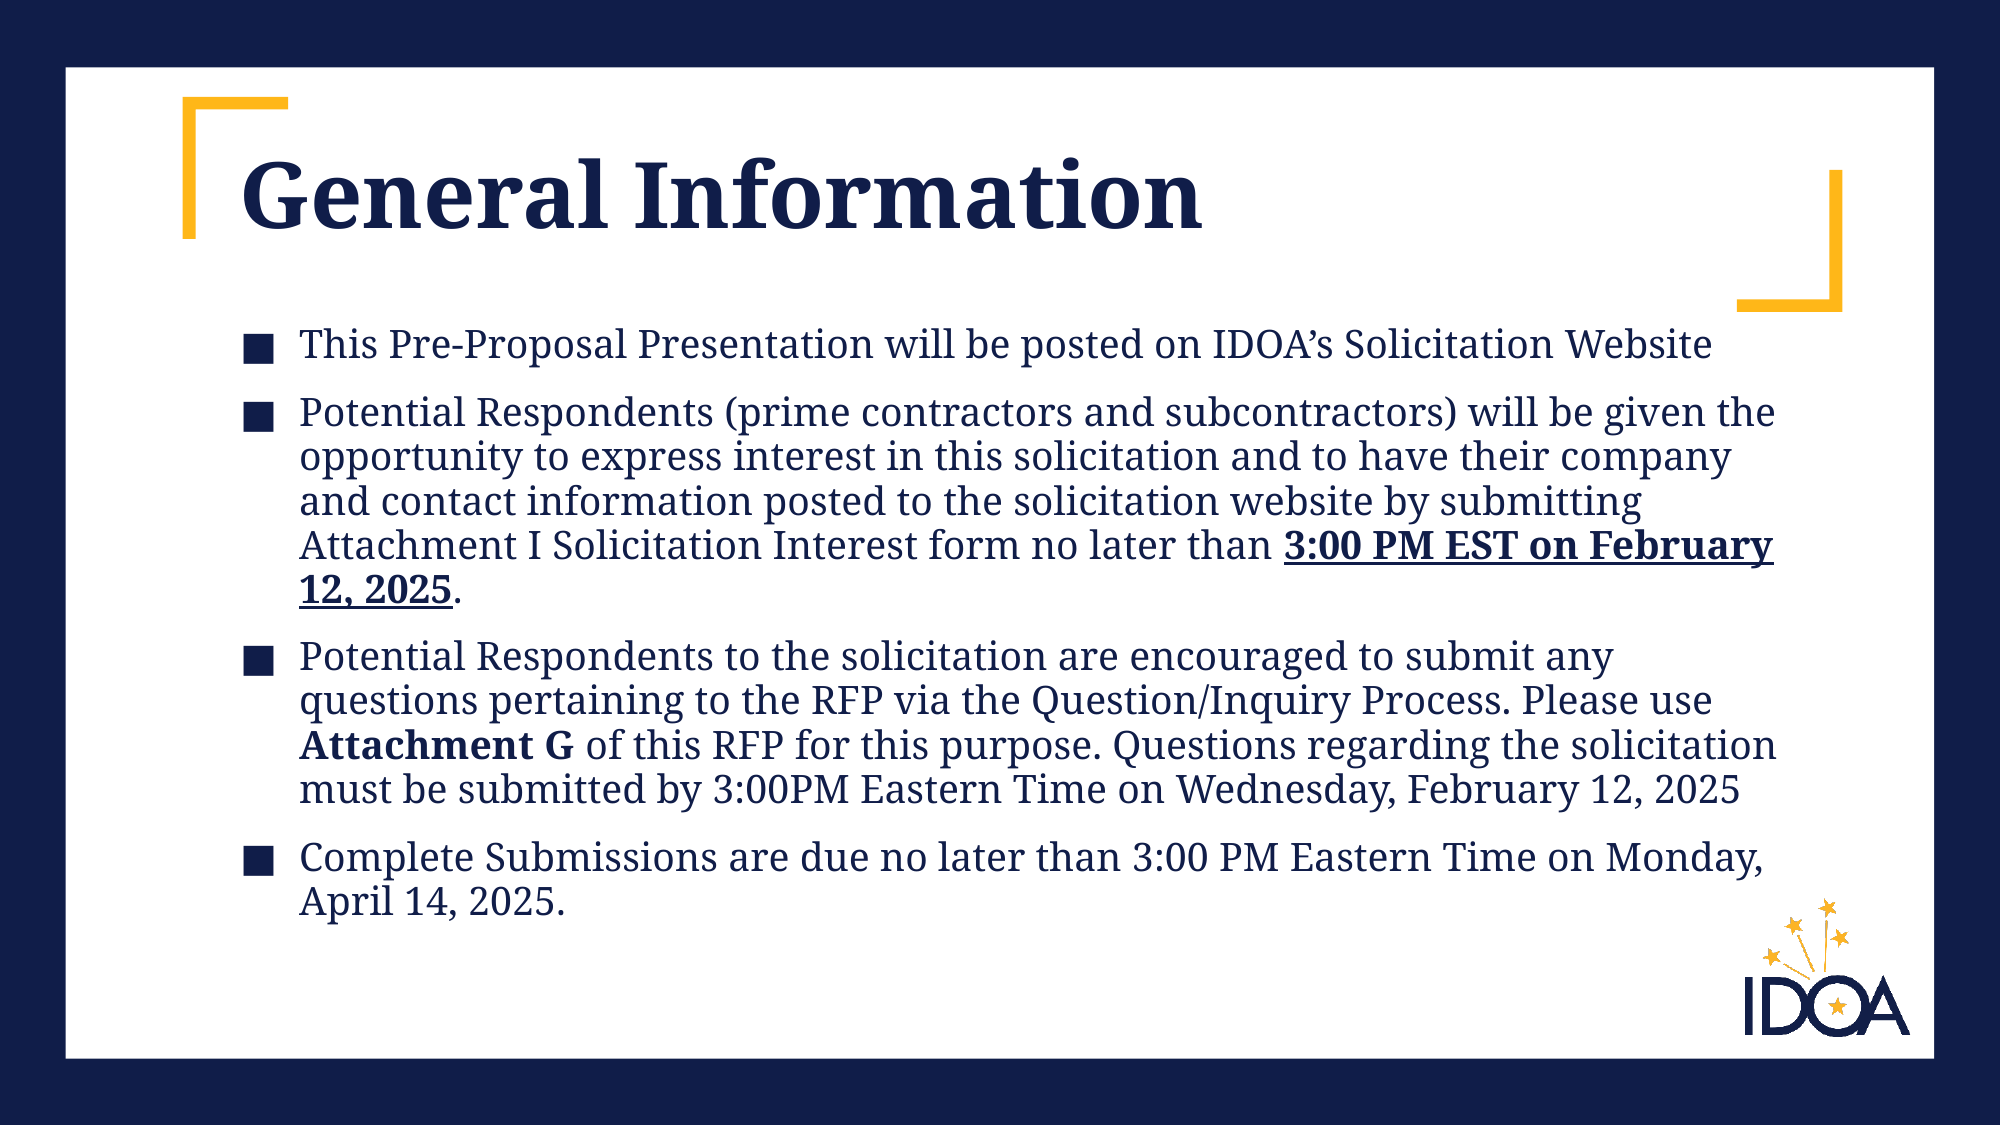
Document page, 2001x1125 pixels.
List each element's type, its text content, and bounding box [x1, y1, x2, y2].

picture [1702, 857, 1959, 1114]
title General Information [225, 142, 1800, 279]
list This Pre-Proposal Presentation will be posted on IDOA’s Solicitation Website Potential Respondents (prime contractors and subcontractors) will be given the opportunity to express interest in this solicitation and to have their company and contact information posted to the solicitation website by submitting Attachment I Solicitation Interest form no later than 3:00 PM EST on February 12, 2025. Potential Respondents to the solicitation are encouraged to submit any questions pertaining to the RFP via the Question/Inquiry Process. Please use Attachment G of this RFP for this purpose. Questions regarding the solicitation must be submitted by 3:00PM Eastern Time on Wednesday, February 12, 2025 Complete Submissions are due no later than 3:00 PM Eastern Time on Monday, April 14, 2025. [225, 316, 1800, 983]
